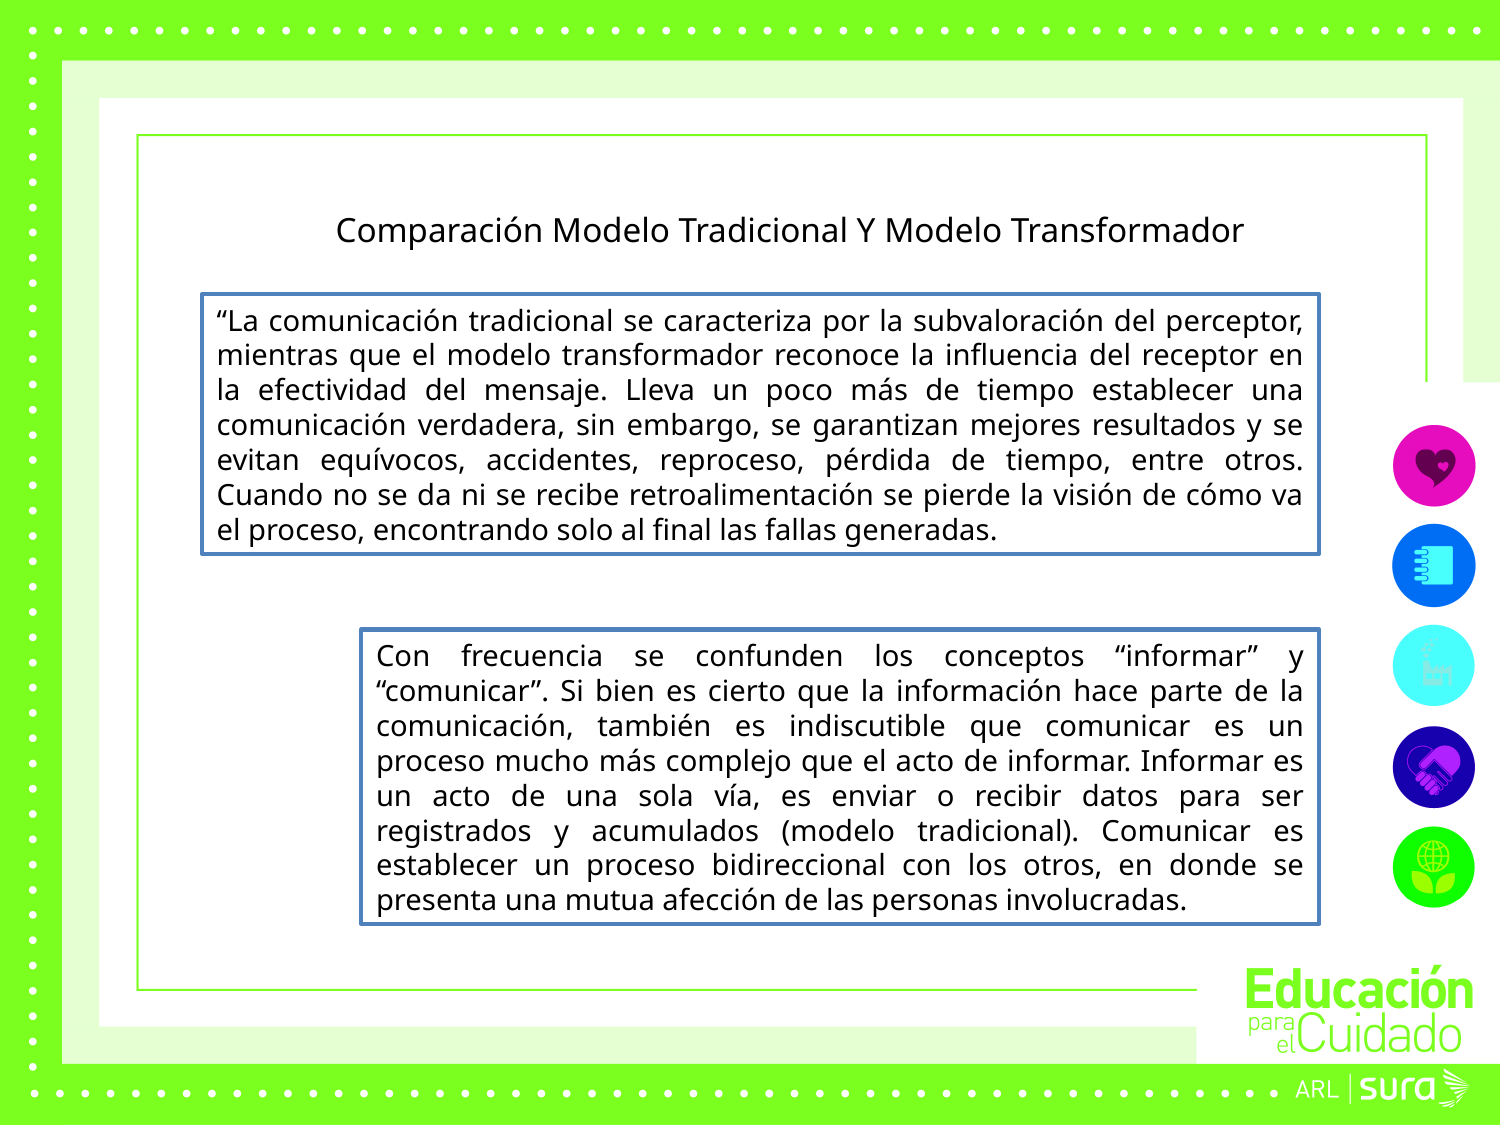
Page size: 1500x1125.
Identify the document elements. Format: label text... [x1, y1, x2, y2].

text_box Comparación Modelo Tradicional Y Modelo Transformador [243, 201, 1347, 257]
text_box “La comunicación tradicional se caracteriza por la subvaloración del perceptor, mientras que el modelo transformador reconoce la influencia del receptor en la efectividad del mensaje. Lleva un poco más de tiempo establecer una comunicación verdadera, sin embargo, se garantizan mejores resultados y se evitan equívocos, accidentes, reproceso, pérdida de tiempo, entre otros. Cuando no se da ni se recibe retroalimentación se pierde la visión de cómo va el proceso, encontrando solo al final las fallas generadas. [200, 292, 1321, 556]
picture [0, 0, 1500, 1125]
text_box Con frecuencia se confunden los conceptos “informar” y “comunicar”. Si bien es cierto que la información hace parte de la comunicación, también es indiscutible que comunicar es un proceso mucho más complejo que el acto de informar. Informar es un acto de una sola vía, es enviar o recibir datos para ser registrados y acumulados (modelo tradicional). Comunicar es establecer un proceso bidireccional con los otros, en donde se presenta una mutua afección de las personas involucradas. [359, 627, 1321, 926]
